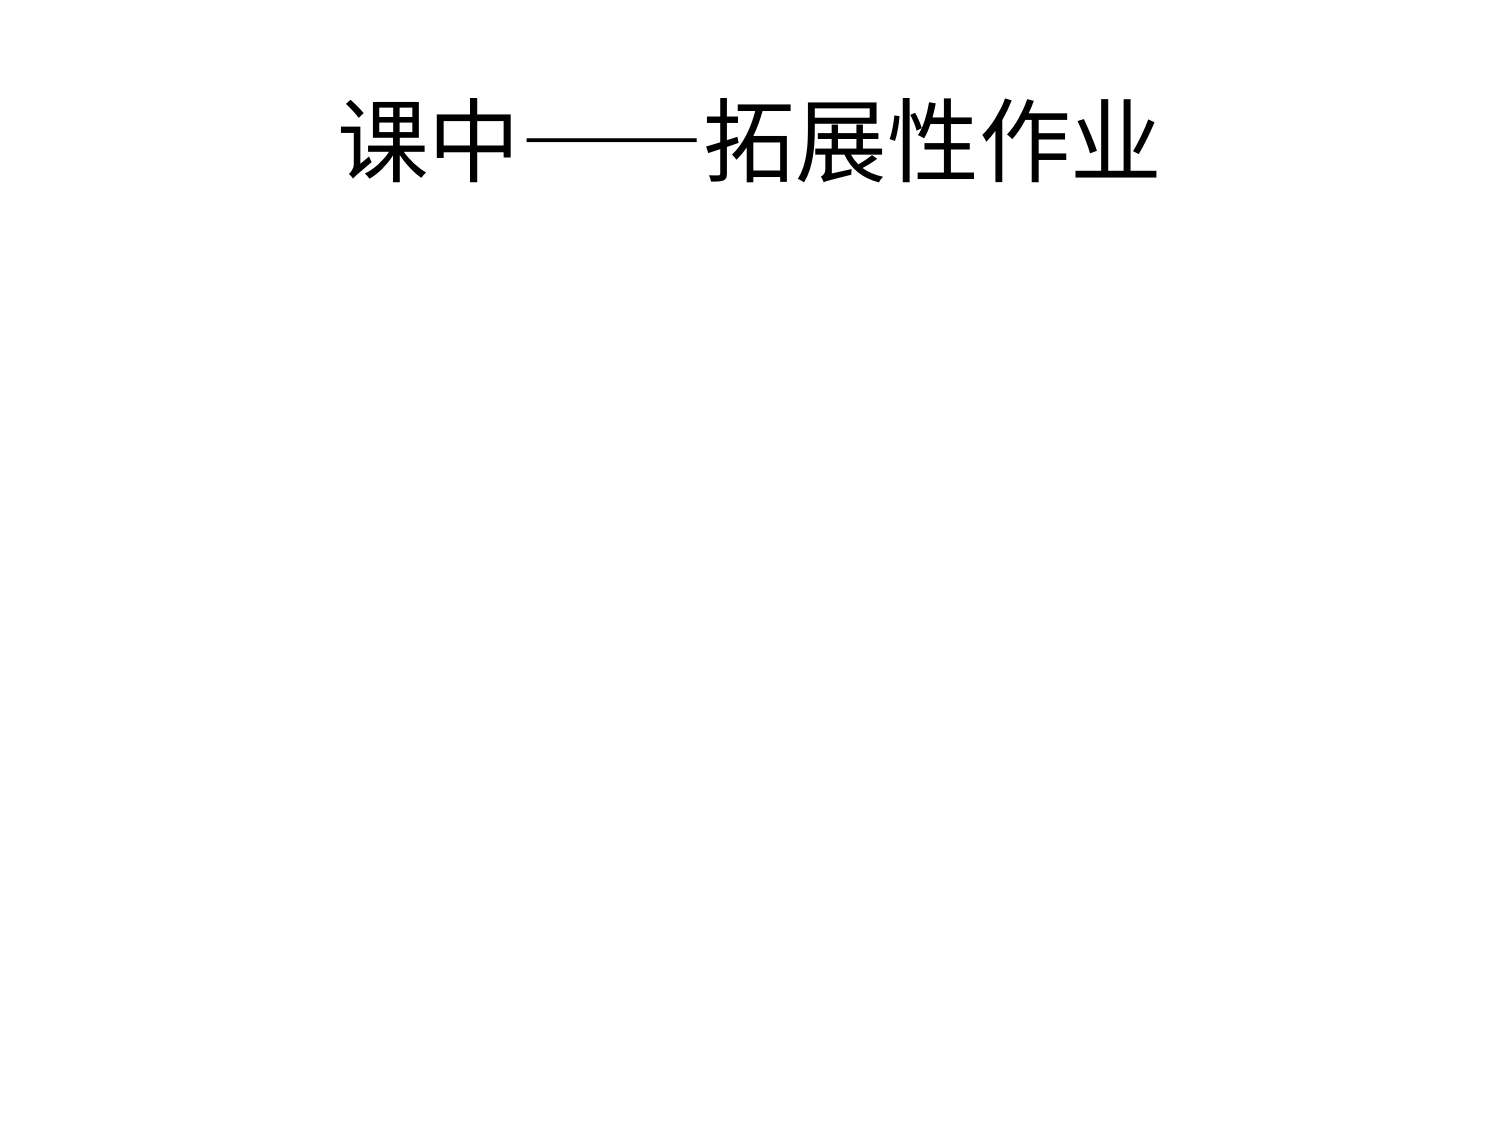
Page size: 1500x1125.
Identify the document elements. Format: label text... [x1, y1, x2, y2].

title 课中——拓展性作业 [75, 45, 1425, 233]
